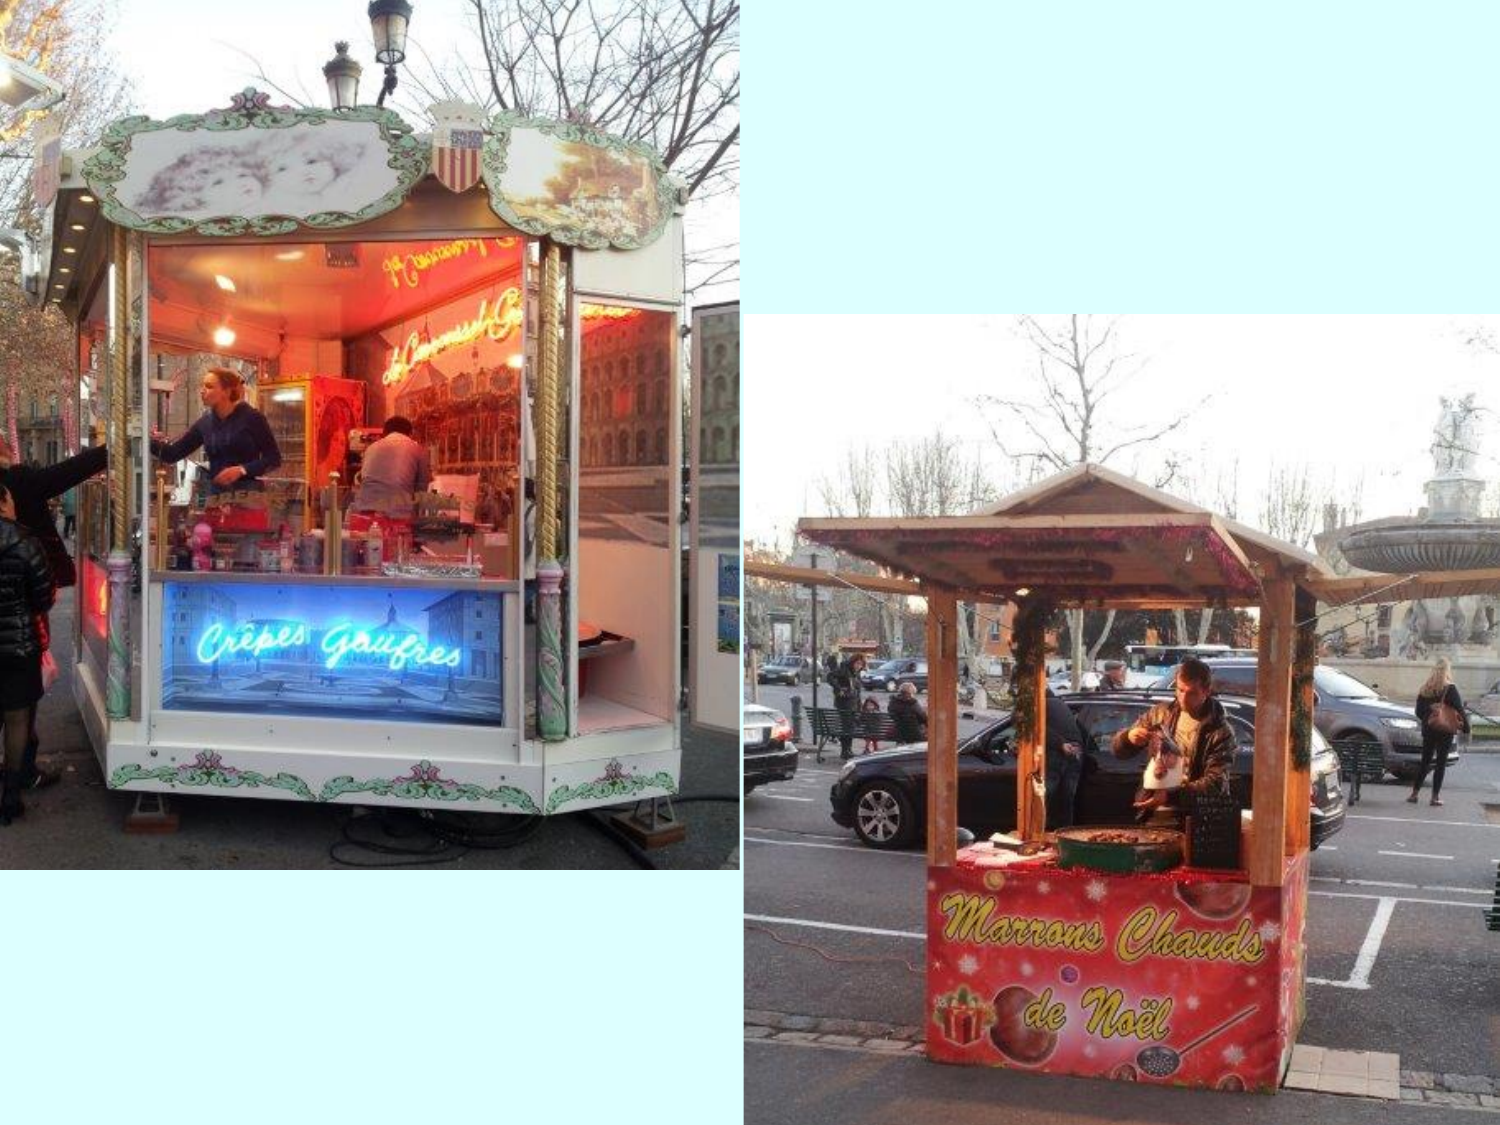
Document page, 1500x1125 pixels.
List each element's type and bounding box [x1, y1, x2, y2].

list [0, 0, 740, 870]
picture [743, 314, 1500, 1125]
